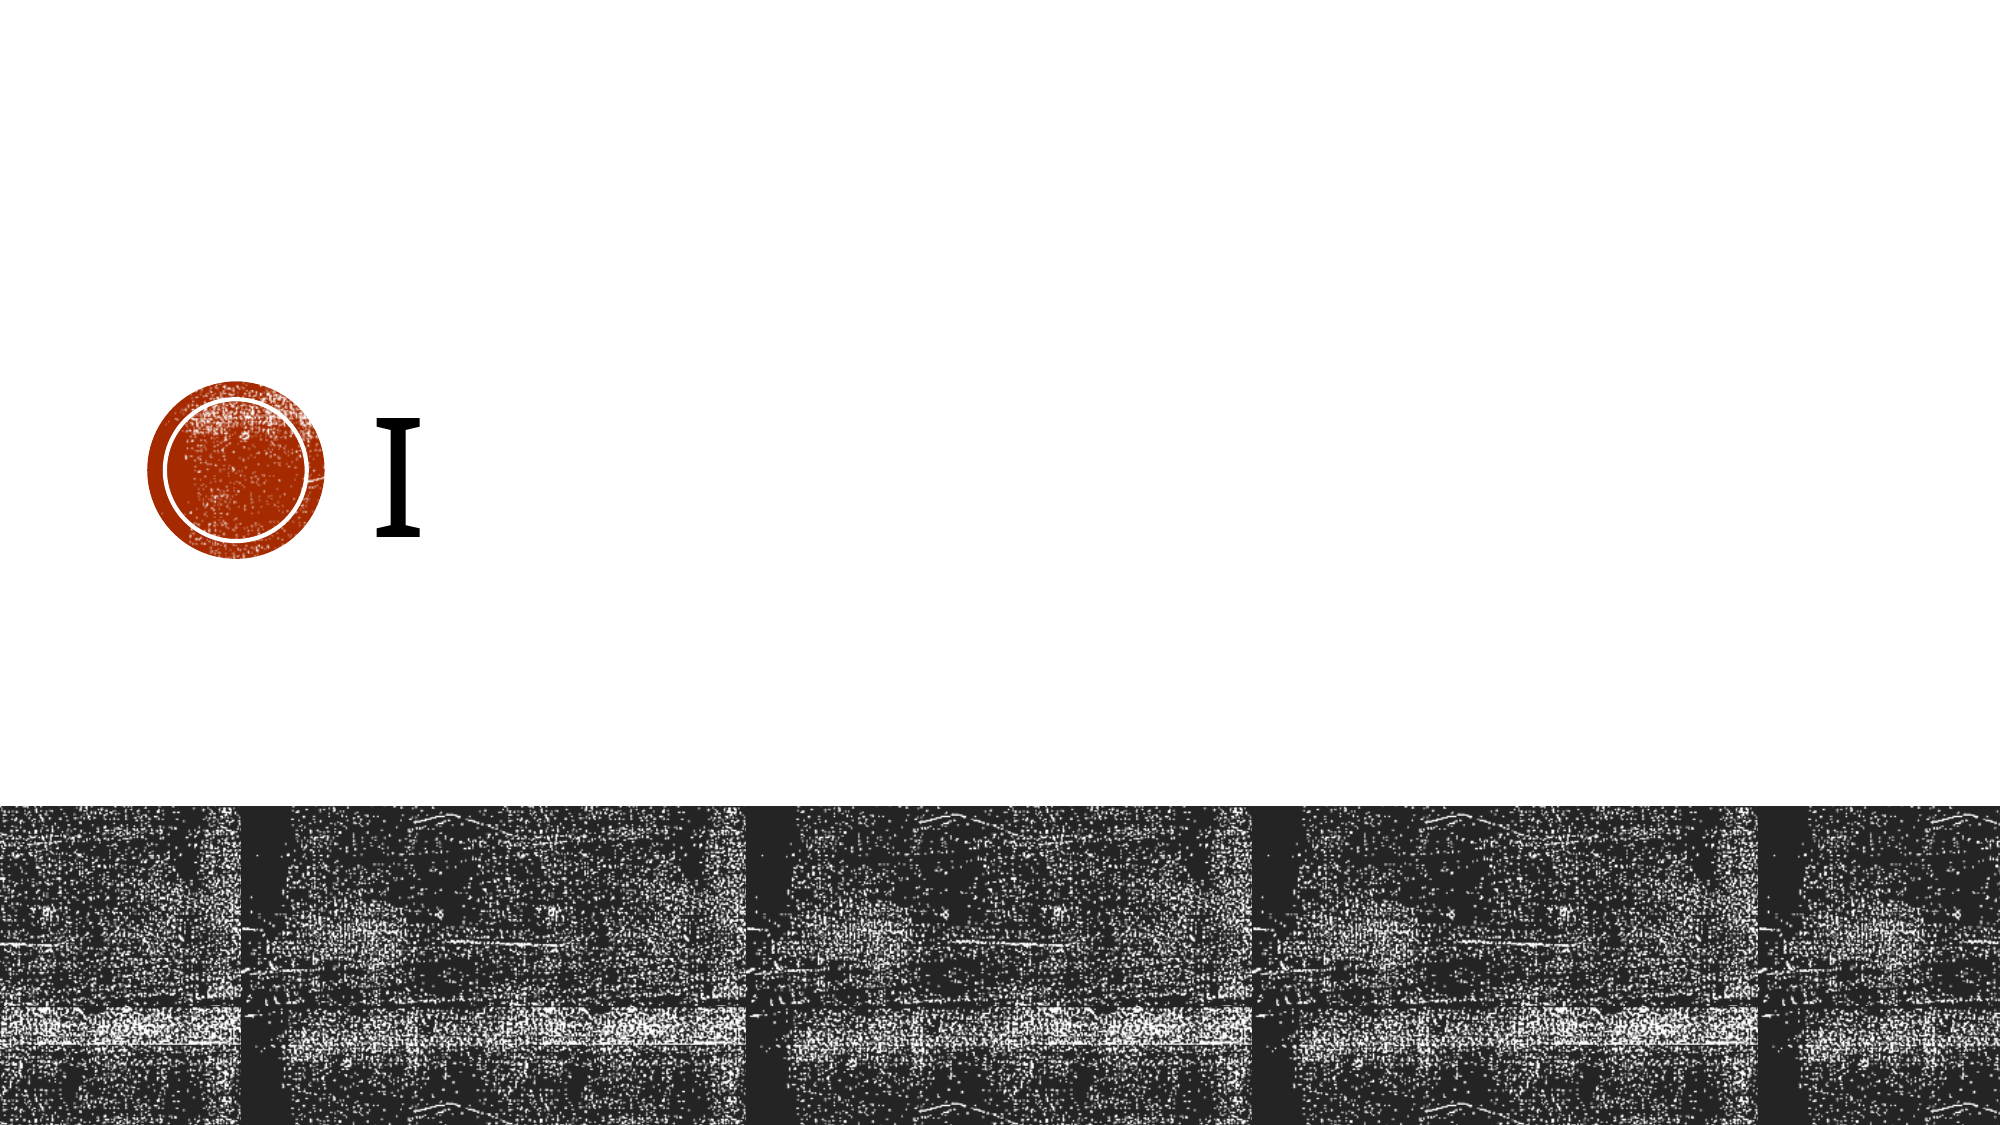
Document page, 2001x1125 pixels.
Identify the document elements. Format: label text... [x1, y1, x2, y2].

title i [355, 201, 1878, 779]
